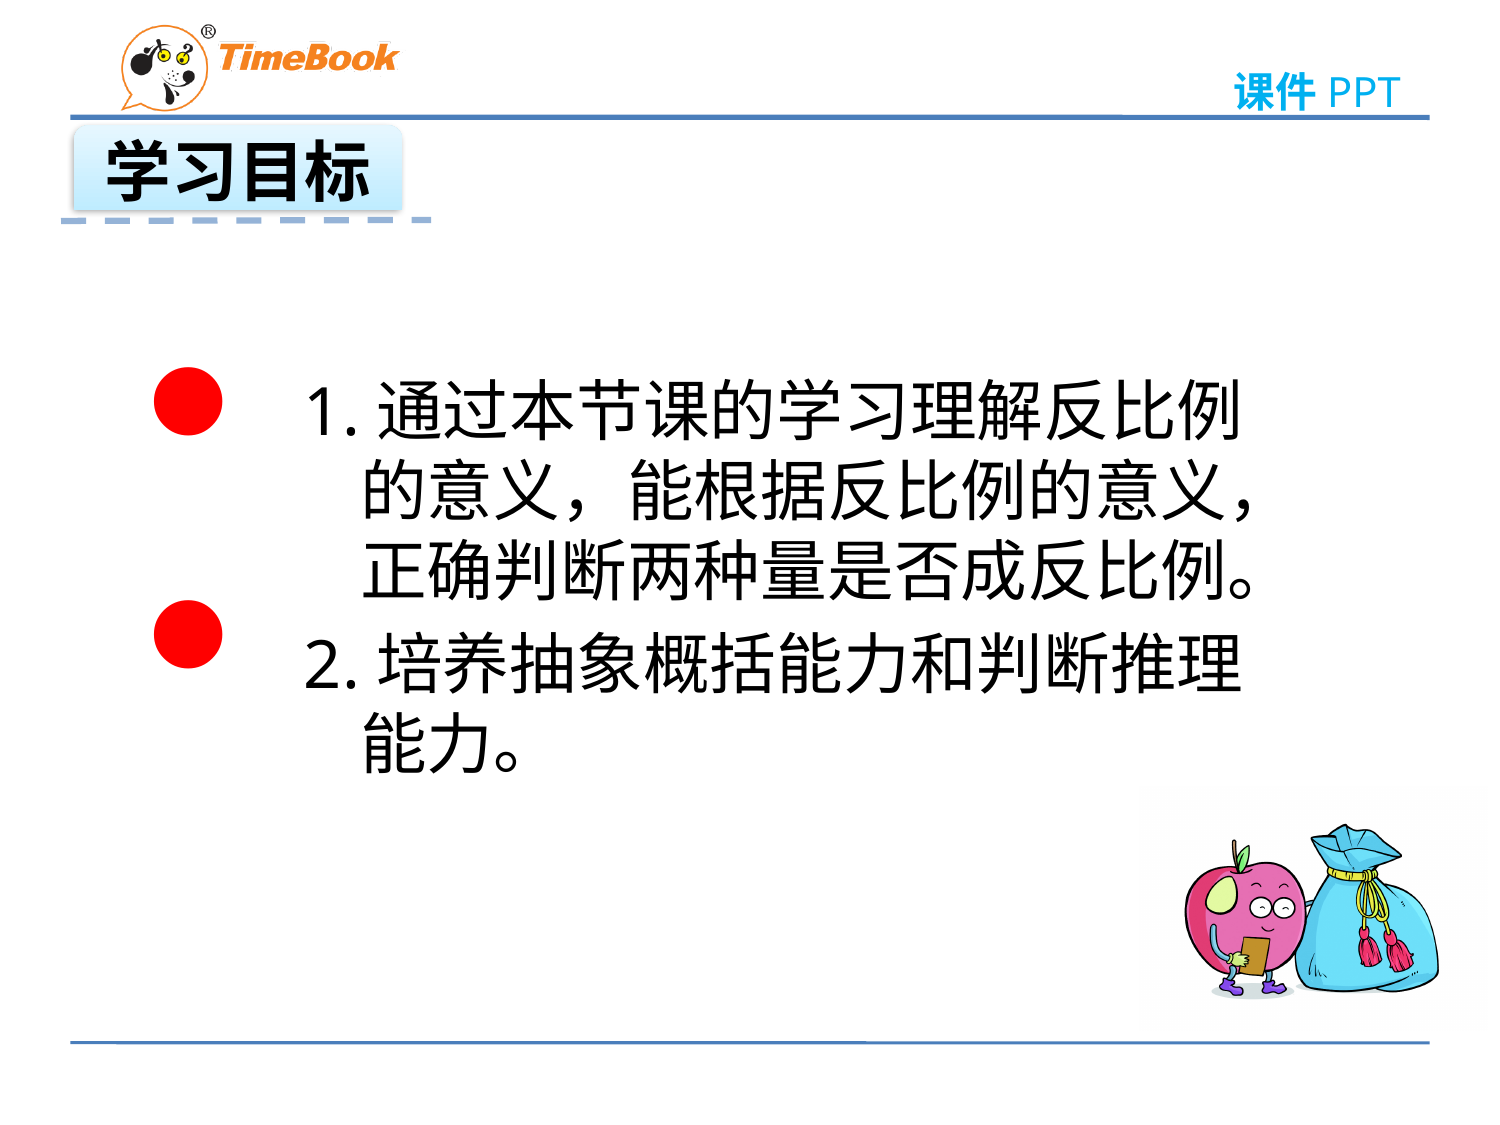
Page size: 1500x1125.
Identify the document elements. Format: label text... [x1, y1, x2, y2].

picture [118, 22, 408, 113]
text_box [60, 125, 432, 222]
text_box [112, 341, 325, 492]
text_box [112, 574, 289, 724]
text_box 1.通过本节课的学习理解反比例的意义，能根据反比例的意义，正确判断两种量是否成反比例。 2.培养抽象概括能力和判断推理能力。 [289, 361, 1314, 864]
picture [1139, 786, 1488, 1031]
